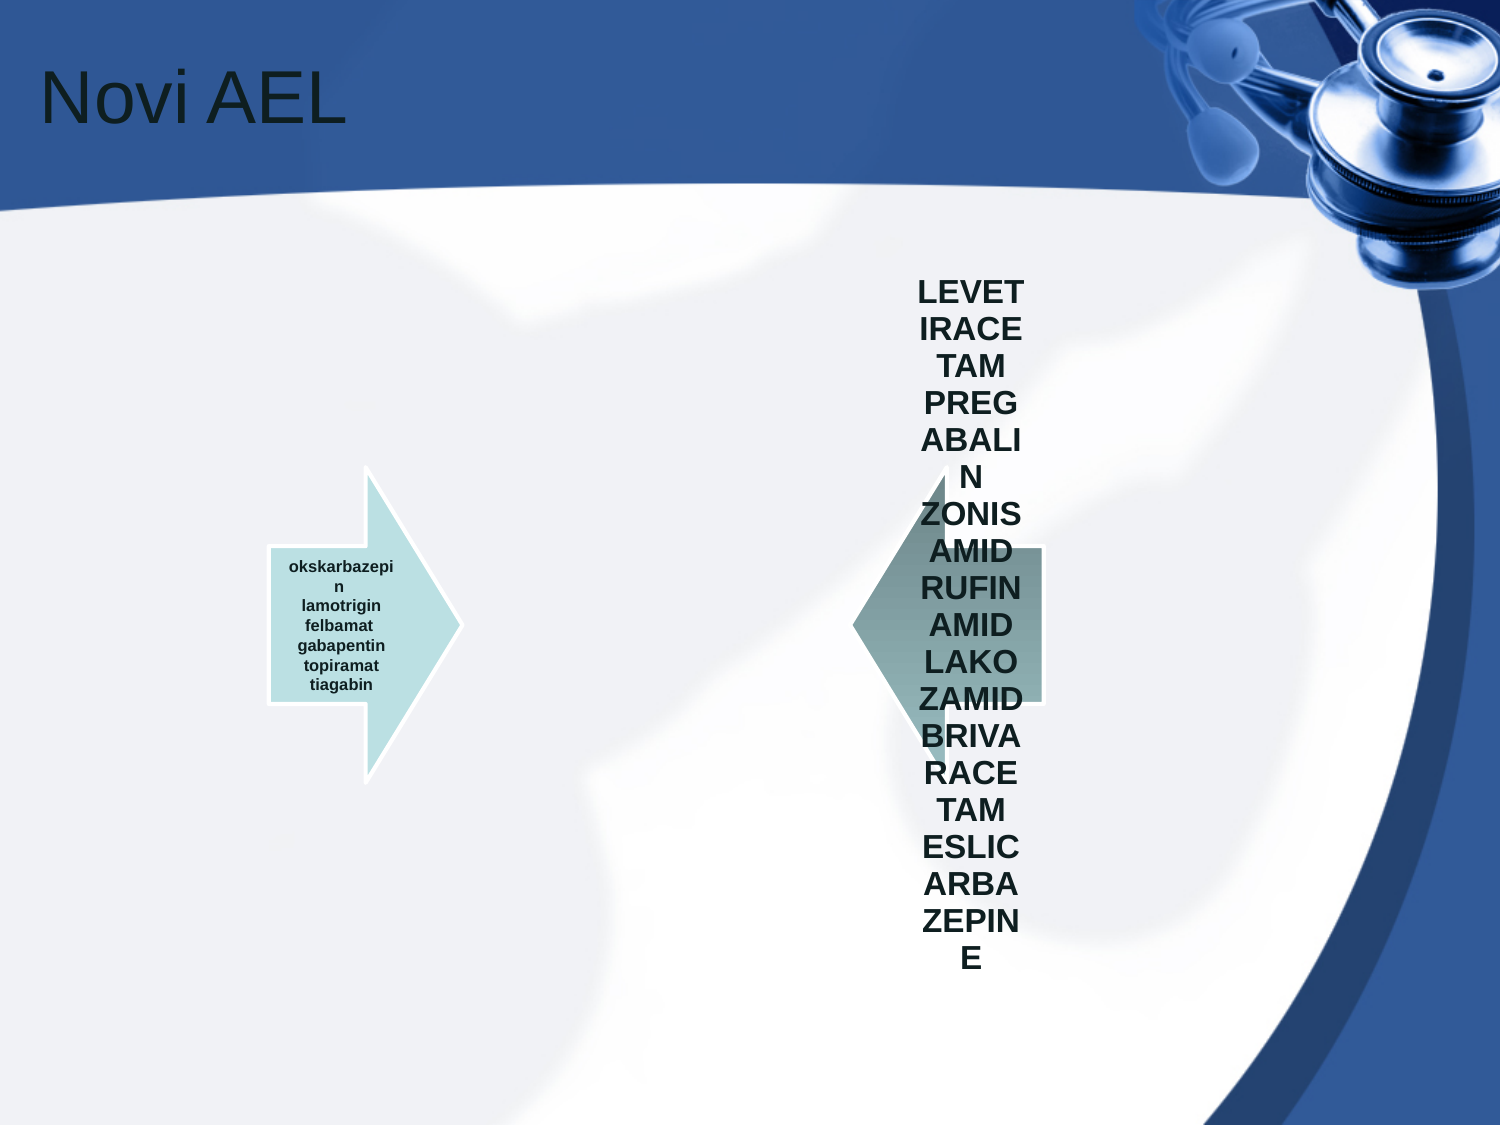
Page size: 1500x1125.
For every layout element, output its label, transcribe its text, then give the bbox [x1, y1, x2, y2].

picture [0, 0, 1500, 1125]
title Novi AEL [24, 24, 1251, 163]
slide_number 38 [937, 1062, 1294, 1101]
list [24, 237, 1288, 1013]
